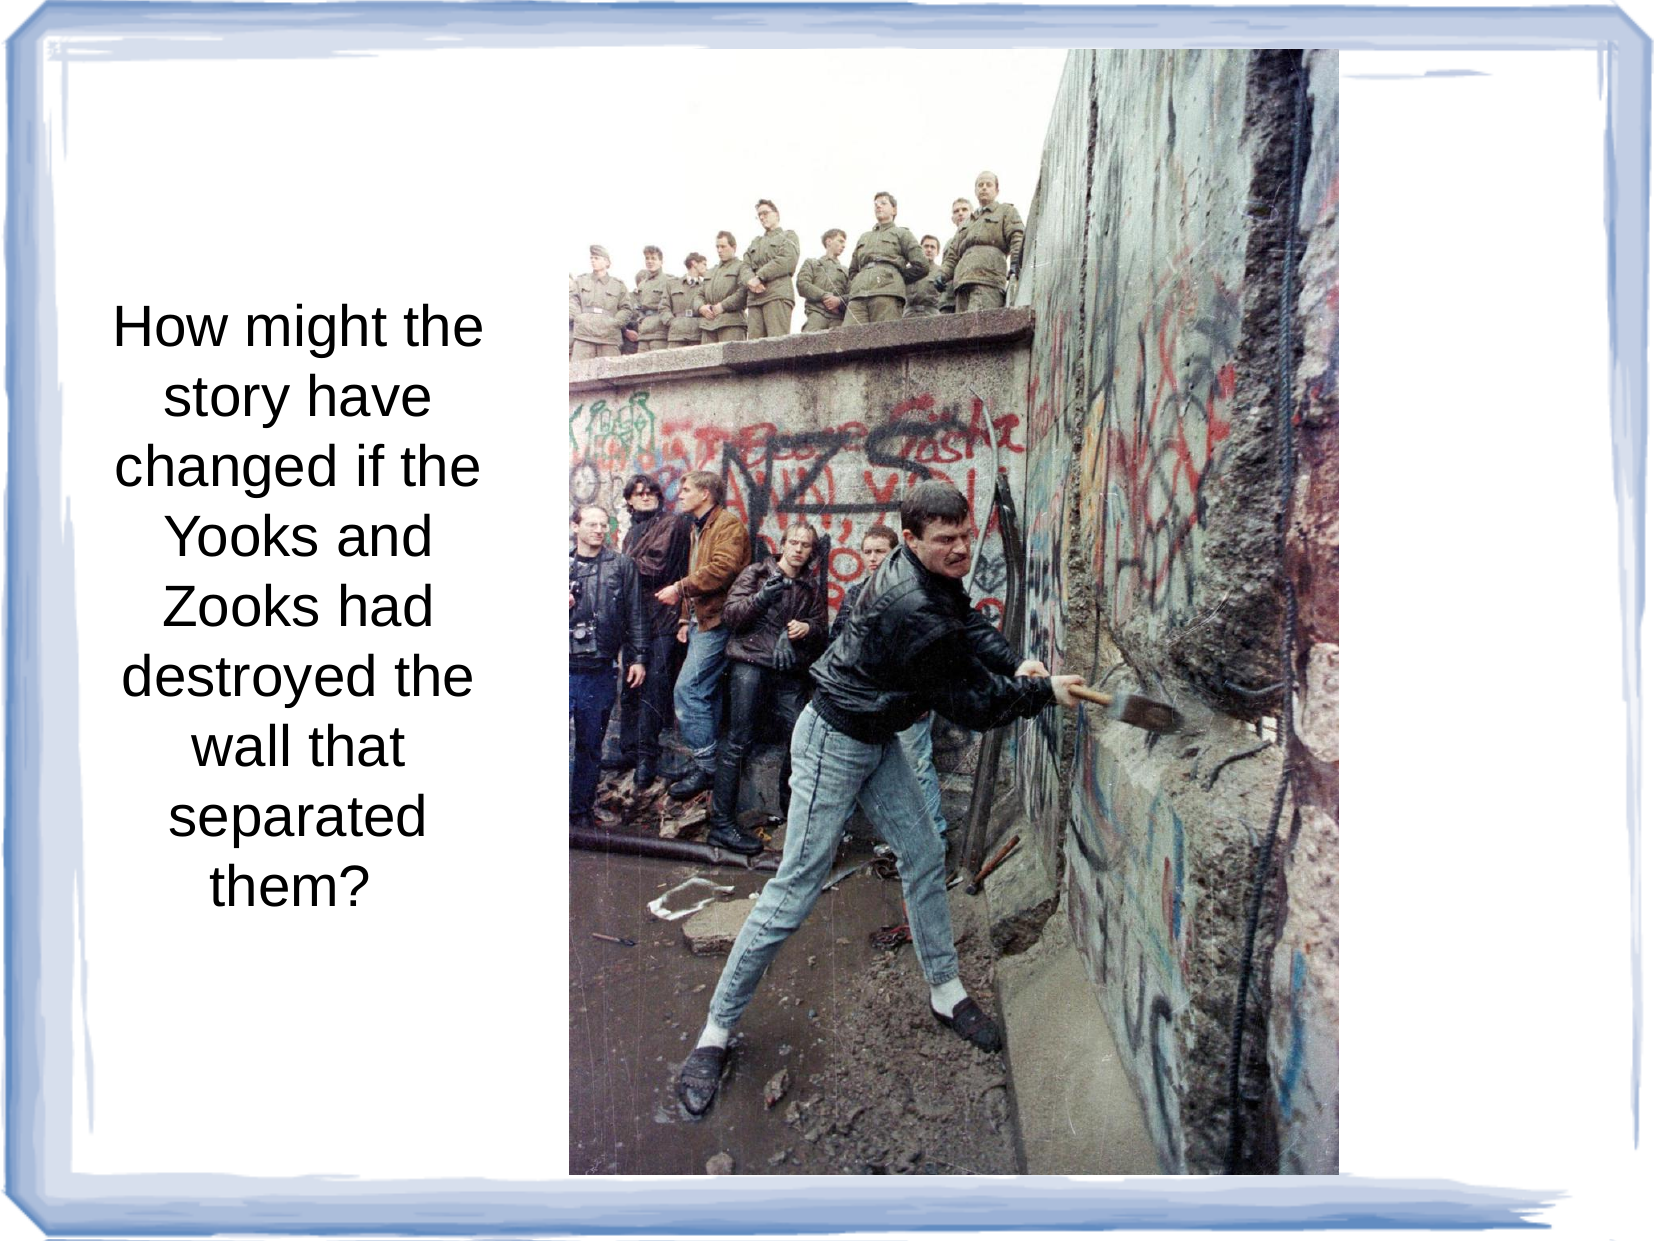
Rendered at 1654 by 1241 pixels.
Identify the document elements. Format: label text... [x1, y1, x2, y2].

picture [0, 0, 1654, 1241]
title How might the story have changed if the Yooks and Zooks had destroyed the wall that separated them? [107, 90, 490, 1115]
